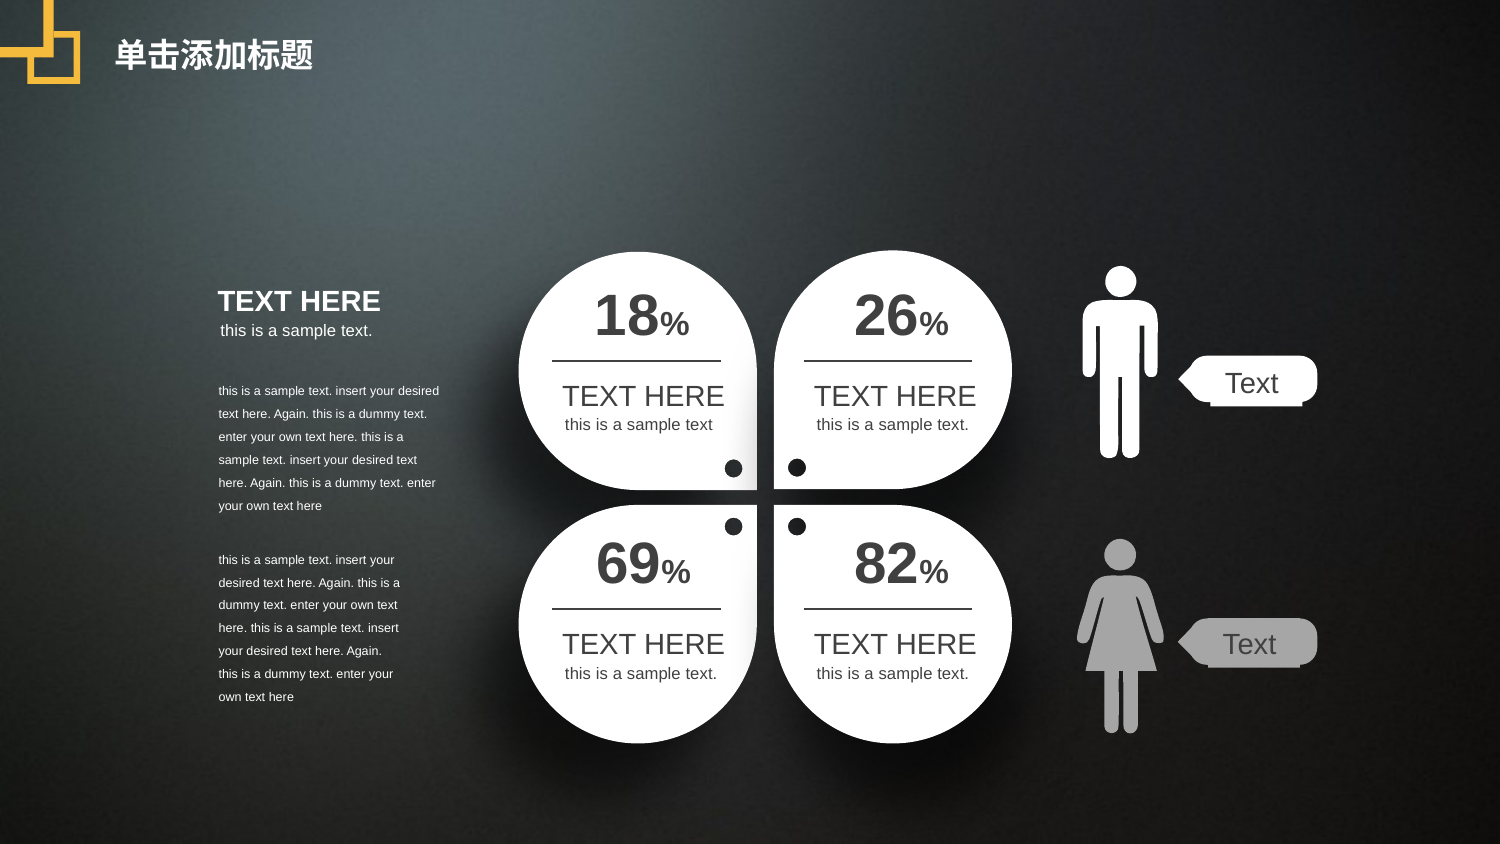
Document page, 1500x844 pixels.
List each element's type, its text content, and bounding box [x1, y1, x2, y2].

text_box 69% [581, 517, 706, 603]
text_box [797, 609, 994, 691]
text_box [546, 609, 742, 691]
text_box 26% [839, 269, 964, 355]
text_box 18% [580, 269, 705, 355]
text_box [797, 360, 994, 443]
text_box [518, 251, 757, 491]
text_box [1076, 536, 1166, 736]
text_box 82% [839, 517, 964, 603]
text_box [201, 275, 459, 714]
text_box 单击添加标题 [99, 26, 358, 82]
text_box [546, 360, 742, 443]
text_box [1082, 262, 1158, 462]
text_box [1177, 618, 1318, 669]
text_box [773, 504, 1012, 744]
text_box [1178, 355, 1318, 408]
text_box [518, 504, 757, 744]
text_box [0, 1, 82, 82]
text_box [773, 250, 1012, 490]
picture [0, 0, 1500, 844]
